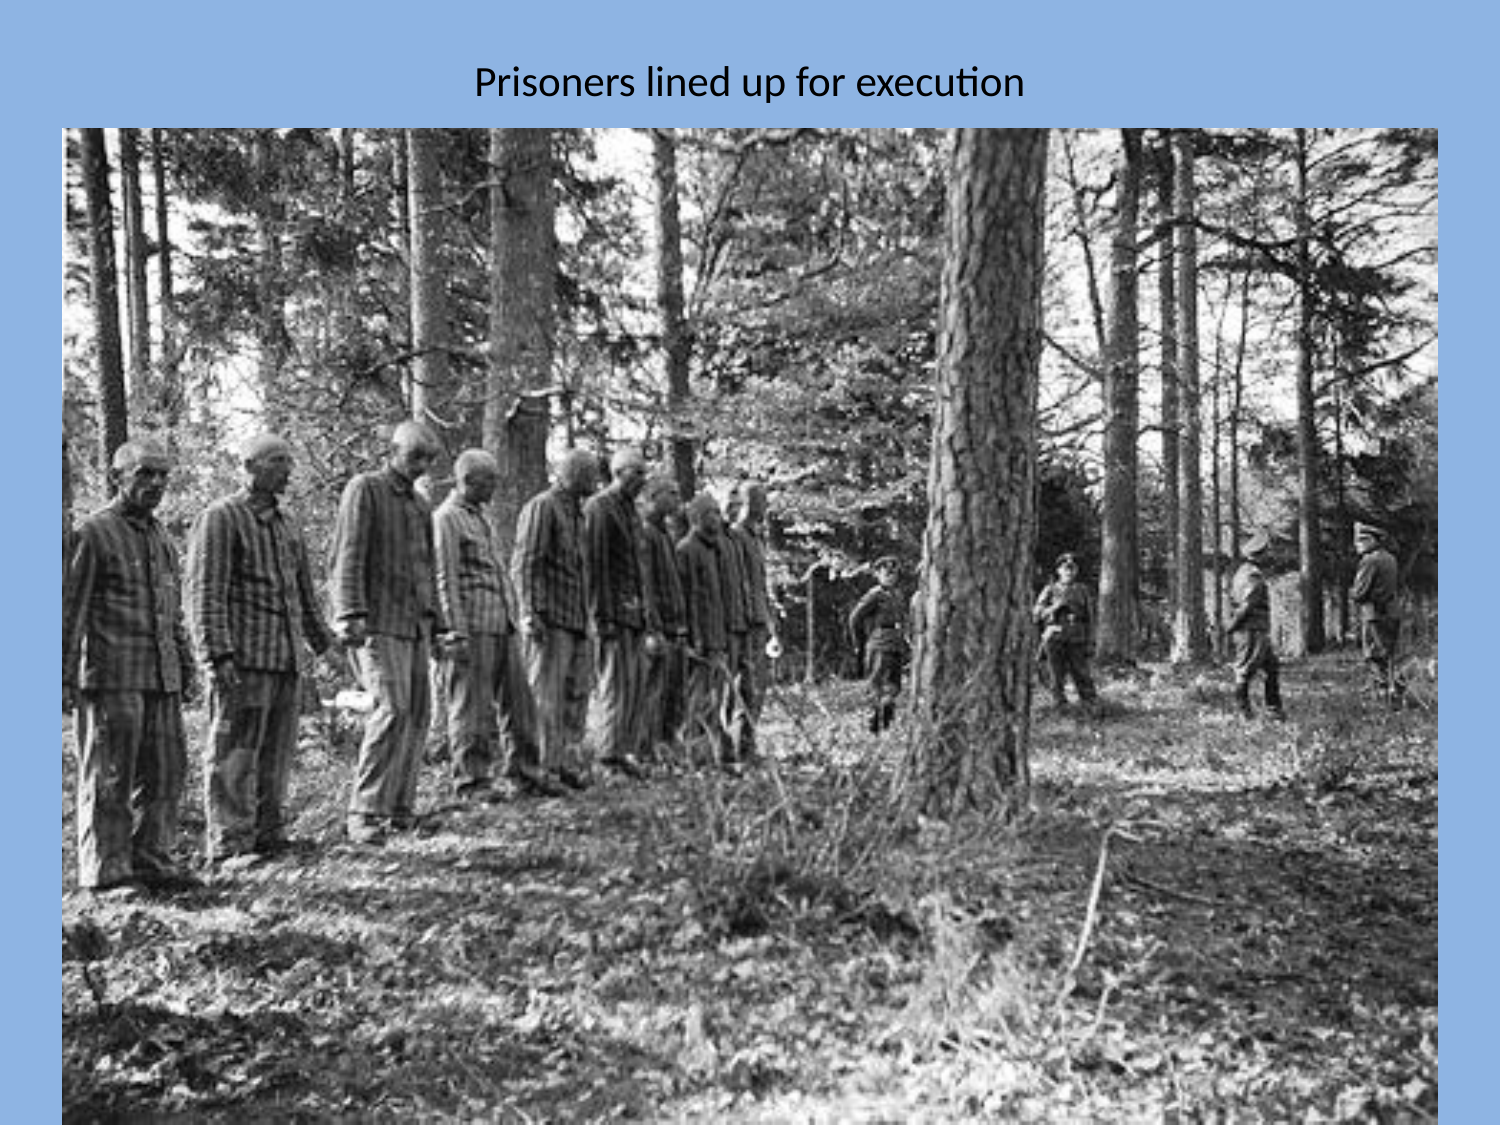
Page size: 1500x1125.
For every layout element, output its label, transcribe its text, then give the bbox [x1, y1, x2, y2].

title Prisoners lined up for execution [75, 45, 1425, 113]
picture [62, 127, 1438, 1125]
